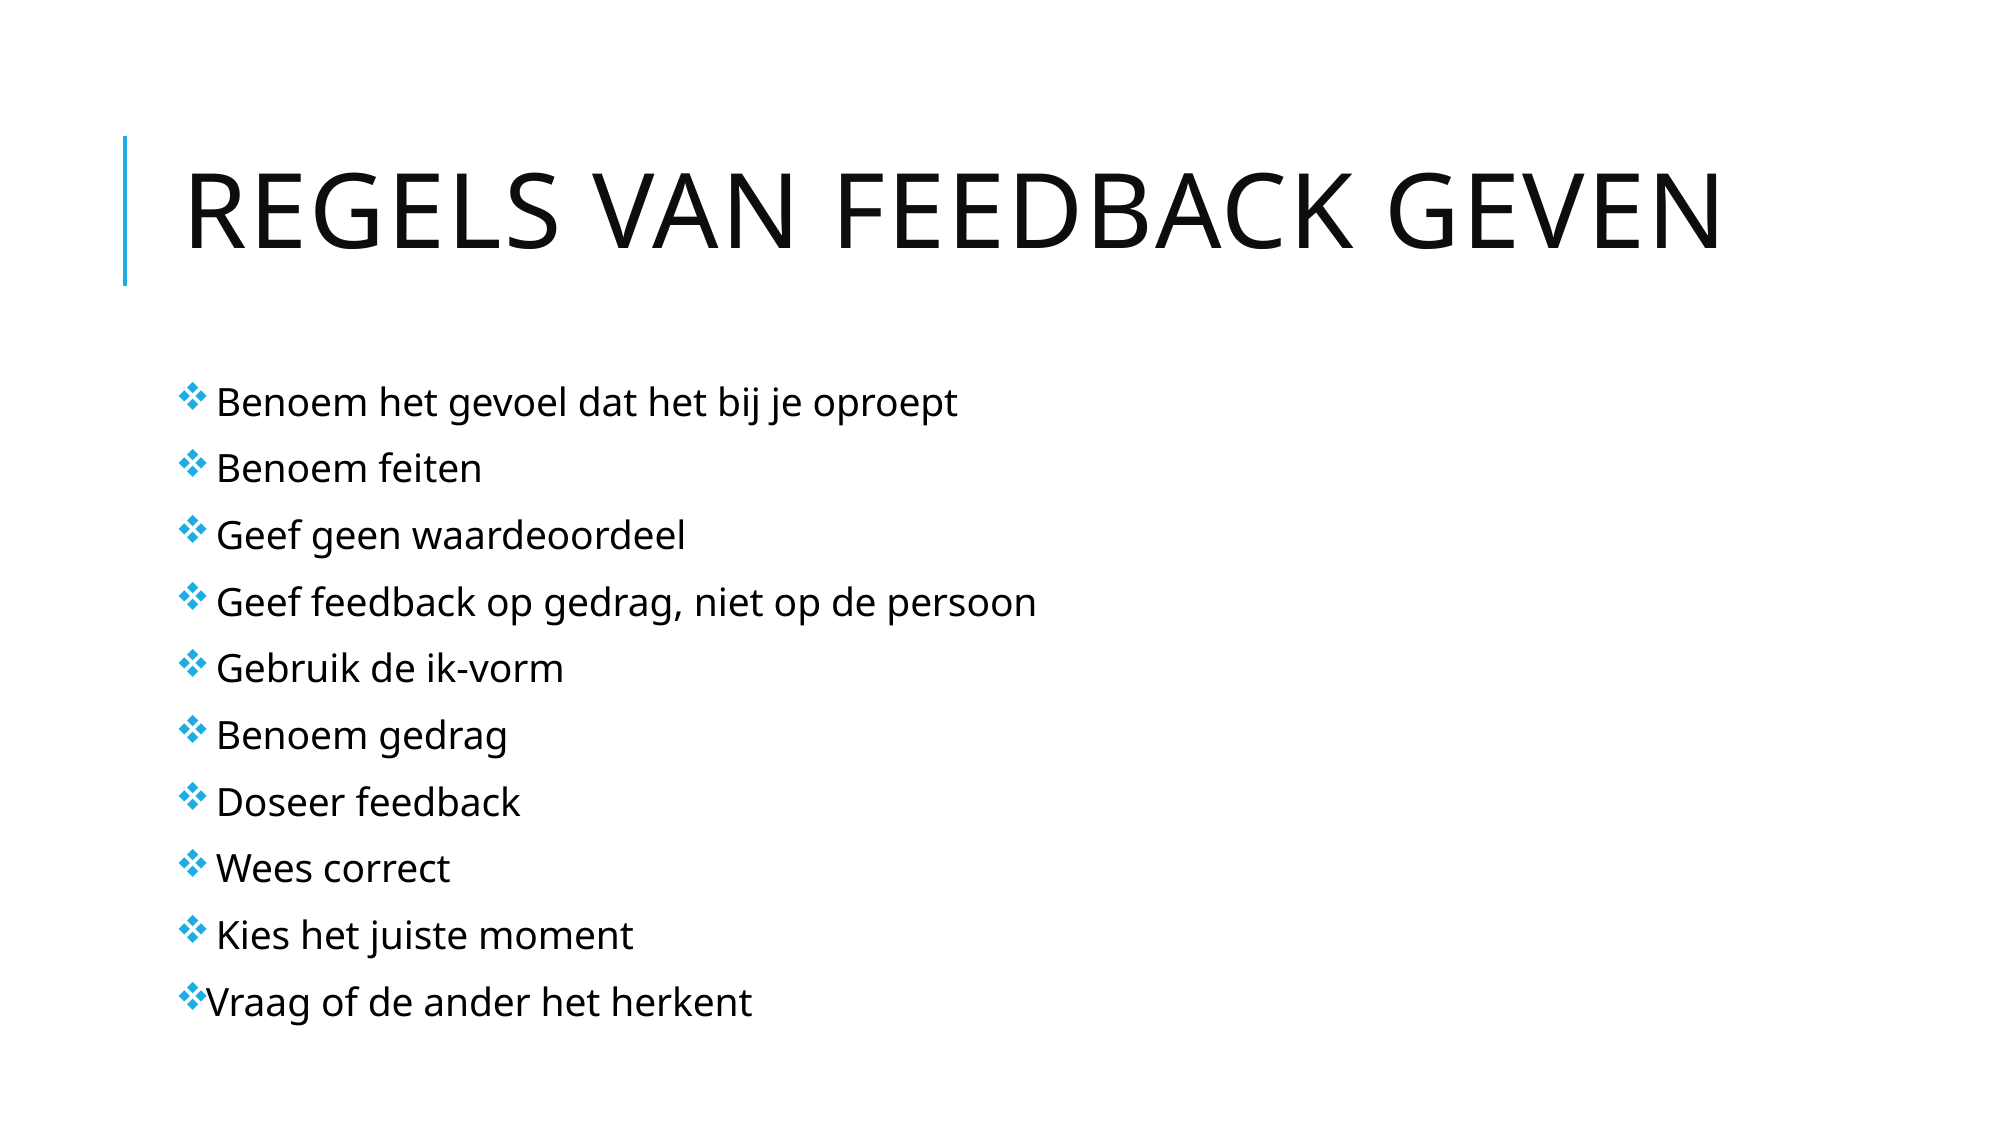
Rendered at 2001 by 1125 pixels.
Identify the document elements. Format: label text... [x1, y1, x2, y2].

list Benoem het gevoel dat het bij je oproept Benoem feiten Geef geen waardeoordeel Geef feedback op gedrag, niet op de persoon Gebruik de ik-vorm Benoem gedrag Doseer feedback Wees correct Kies het juiste moment Vraag of de ander het herkent [168, 375, 1763, 1035]
title Regels van feedback geven [168, 96, 1763, 342]
